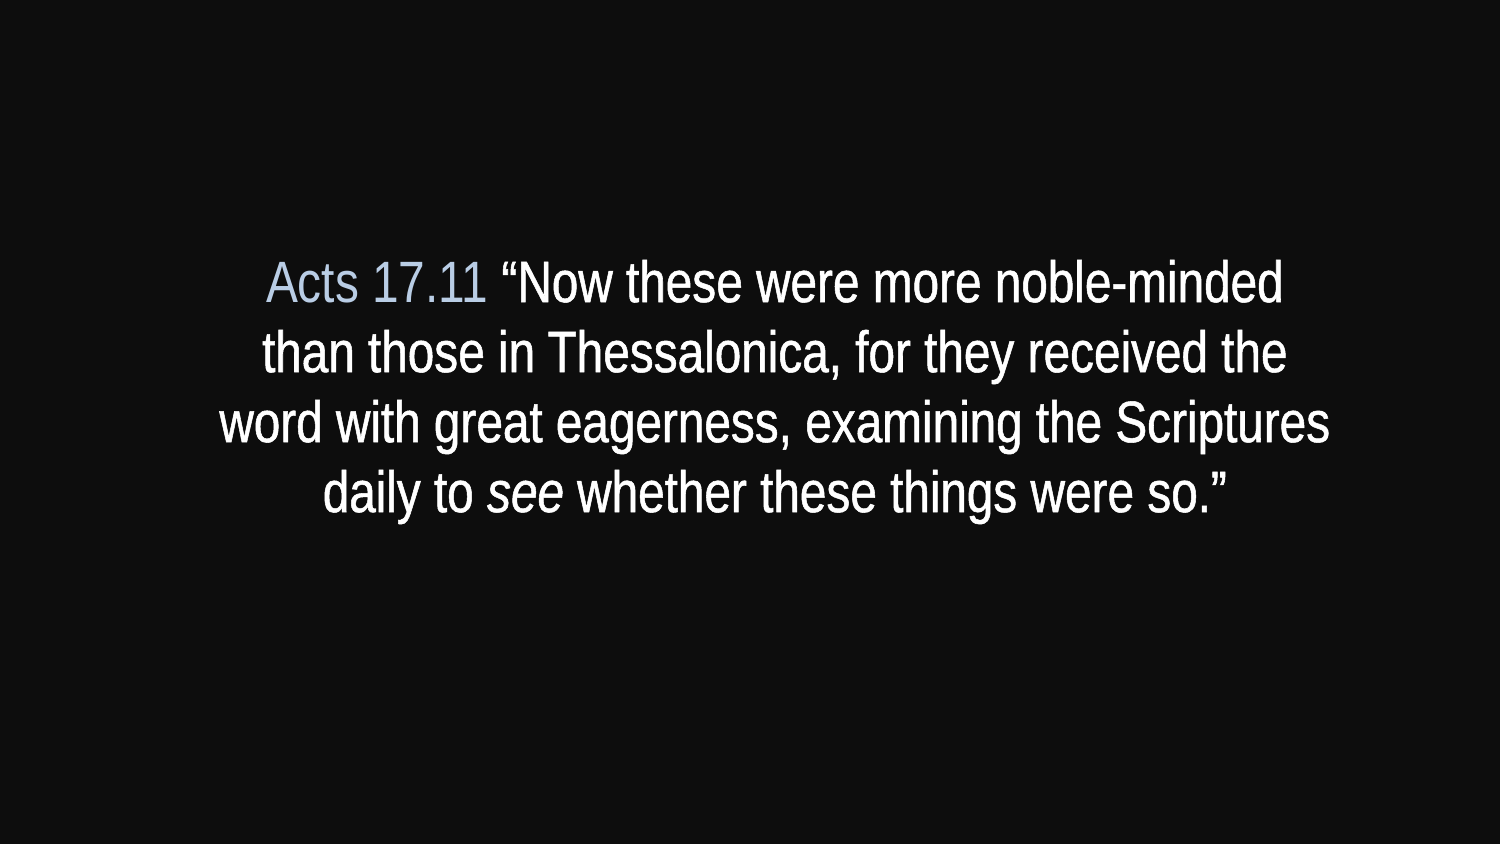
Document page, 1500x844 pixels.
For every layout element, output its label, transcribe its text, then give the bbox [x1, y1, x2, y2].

text_box Acts 17.11 “Now these were more noble-minded than those in Thessalonica, for they received the word with great eagerness, examining the Scriptures daily to see whether these things were so.” [200, 236, 1350, 532]
